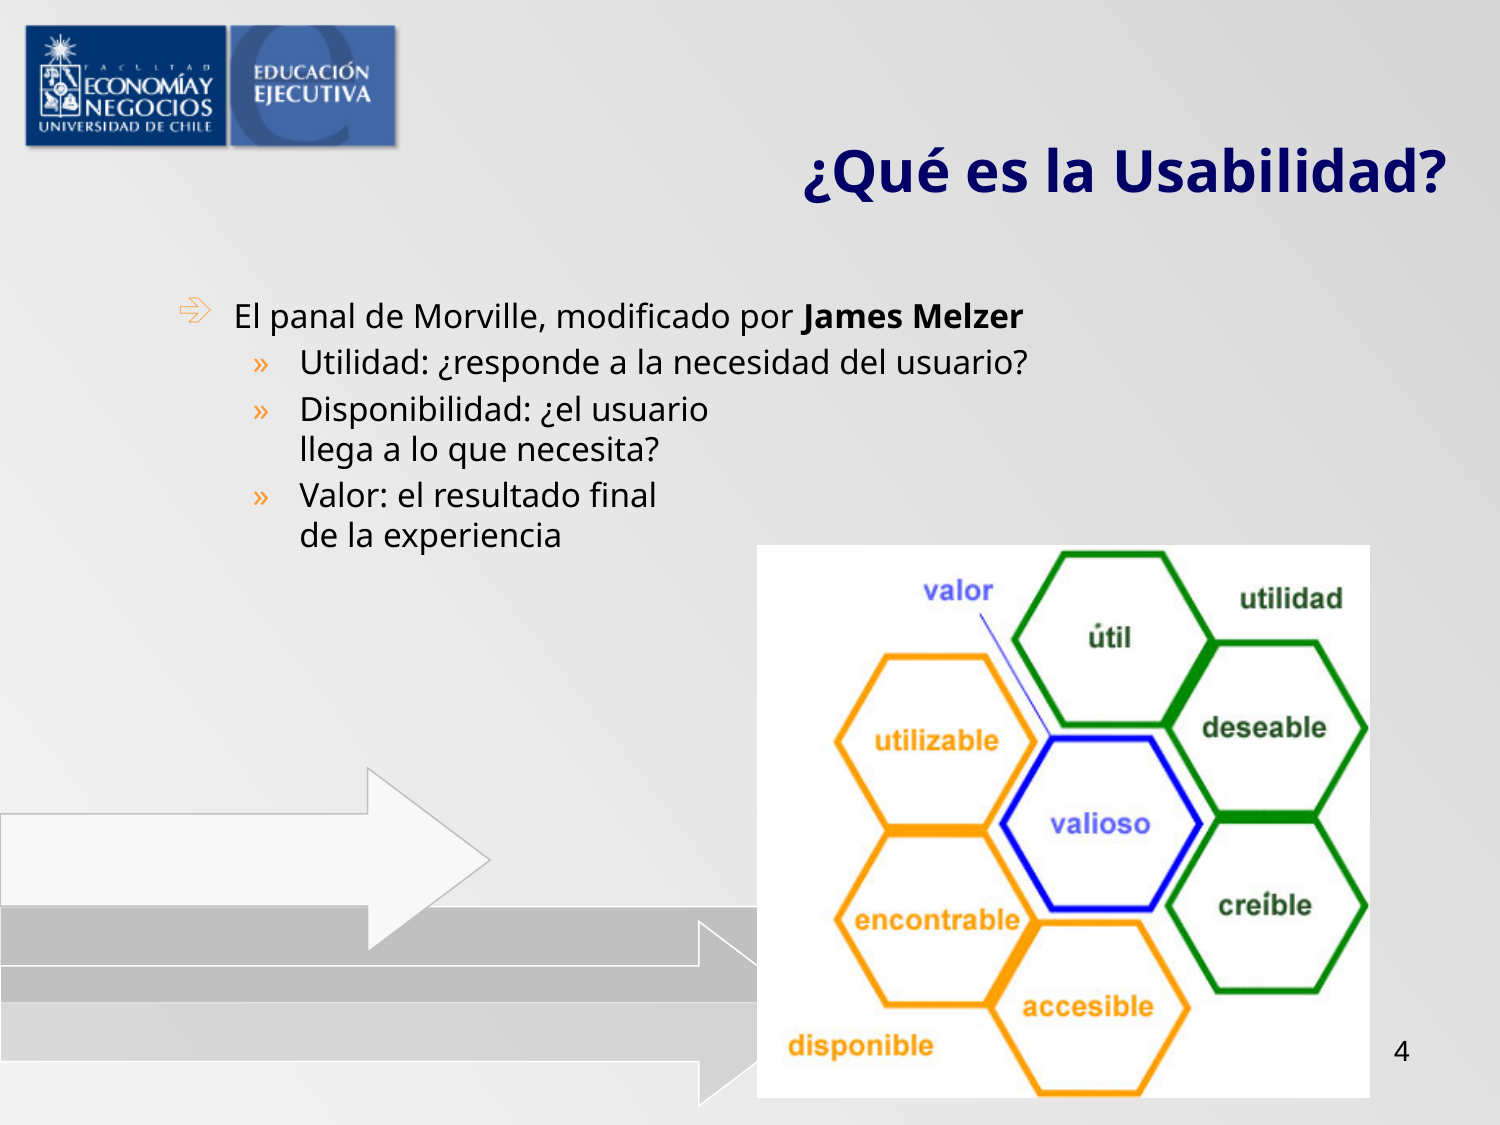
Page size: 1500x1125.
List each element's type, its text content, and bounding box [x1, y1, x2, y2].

slide_number 4 [1374, 1024, 1426, 1103]
list El panal de Morville, modificado por James Melzer Utilidad: ¿responde a la necesidad del usuario? Disponibilidad: ¿el usuario llega a lo que necesita? Valor: el resultado final de la experiencia [162, 287, 1463, 1001]
picture [0, 0, 1500, 1125]
title ¿Qué es la Usabilidad? [162, 74, 1463, 263]
